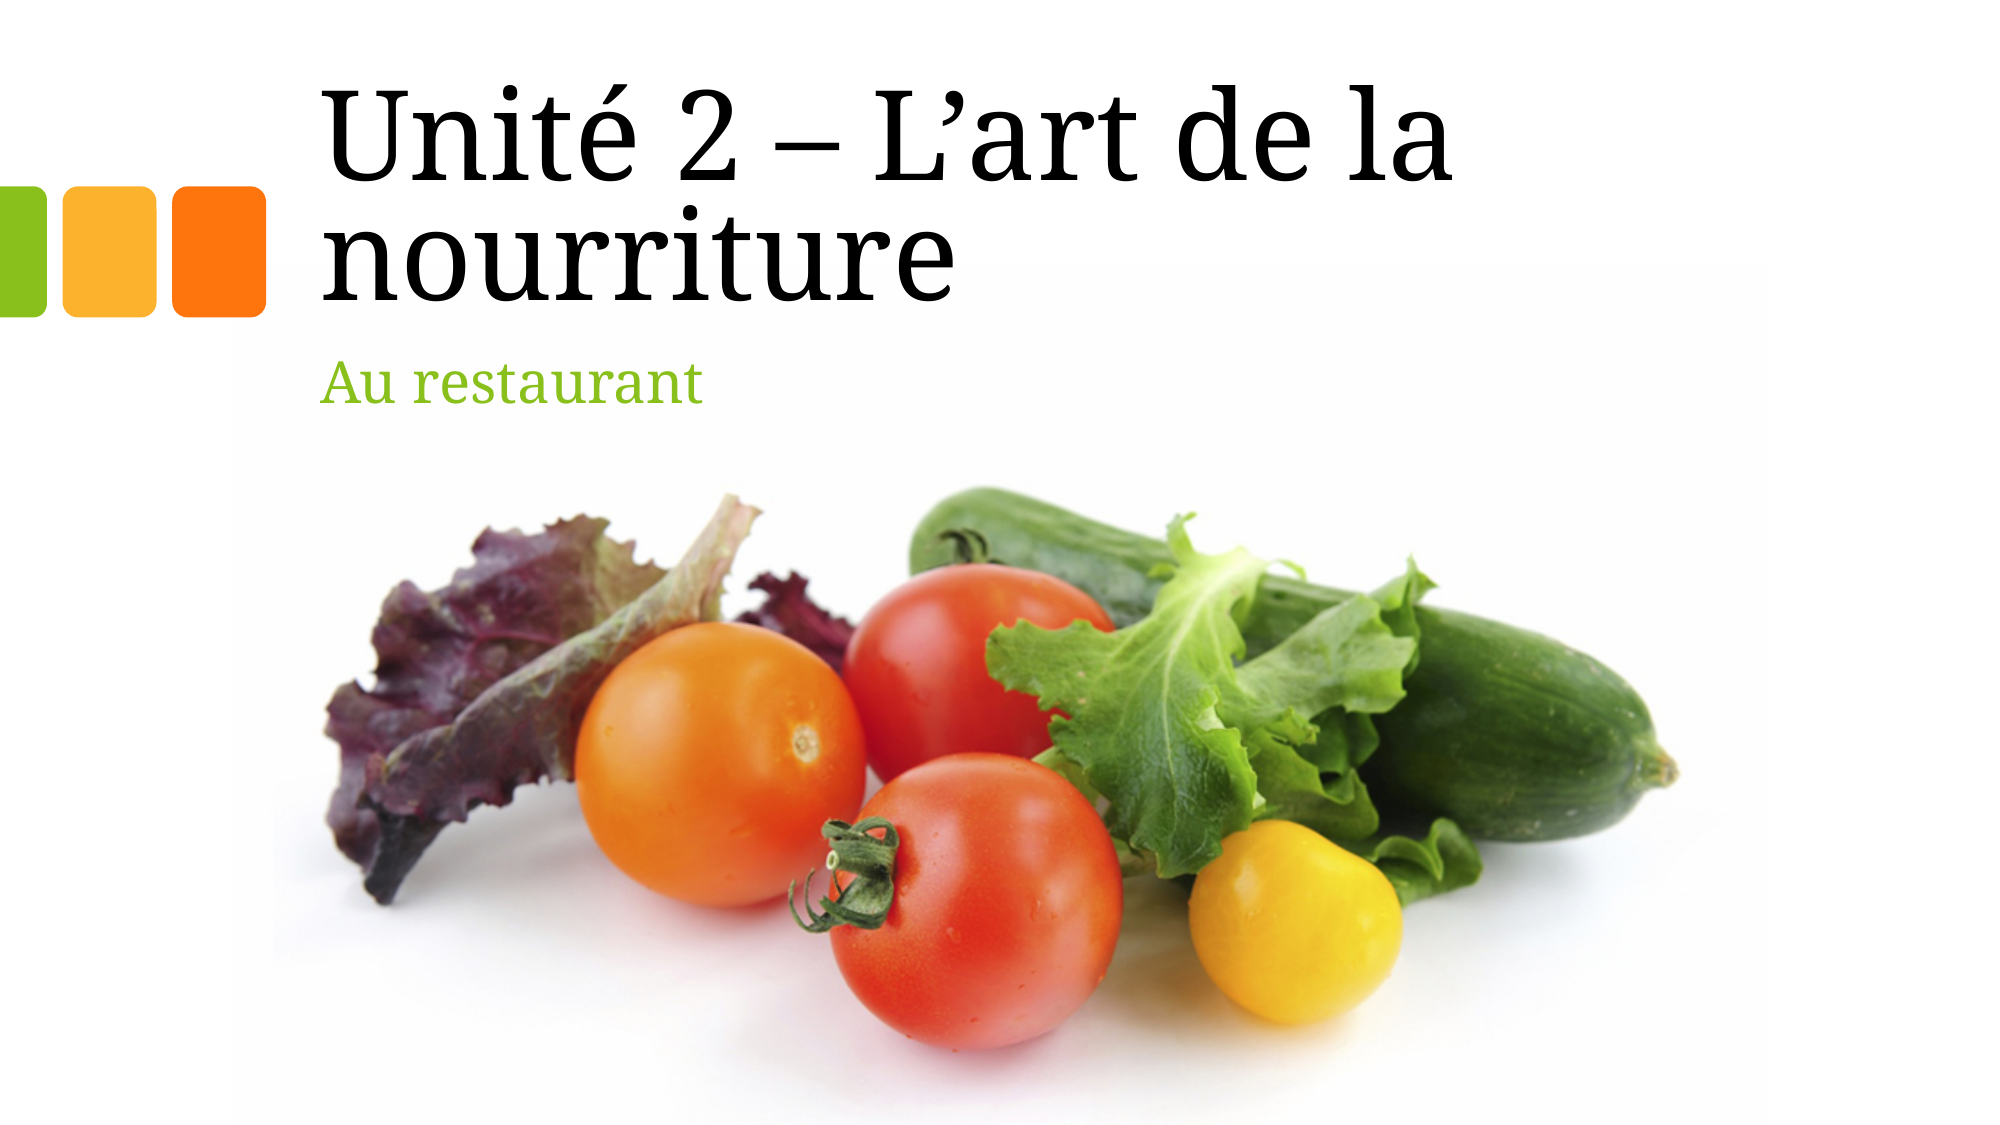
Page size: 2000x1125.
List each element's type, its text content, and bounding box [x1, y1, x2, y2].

title Unité 2 – L’art de la nourriture [299, 59, 1800, 335]
picture [0, 0, 2000, 1125]
subtitle Au restaurant [299, 342, 1800, 489]
